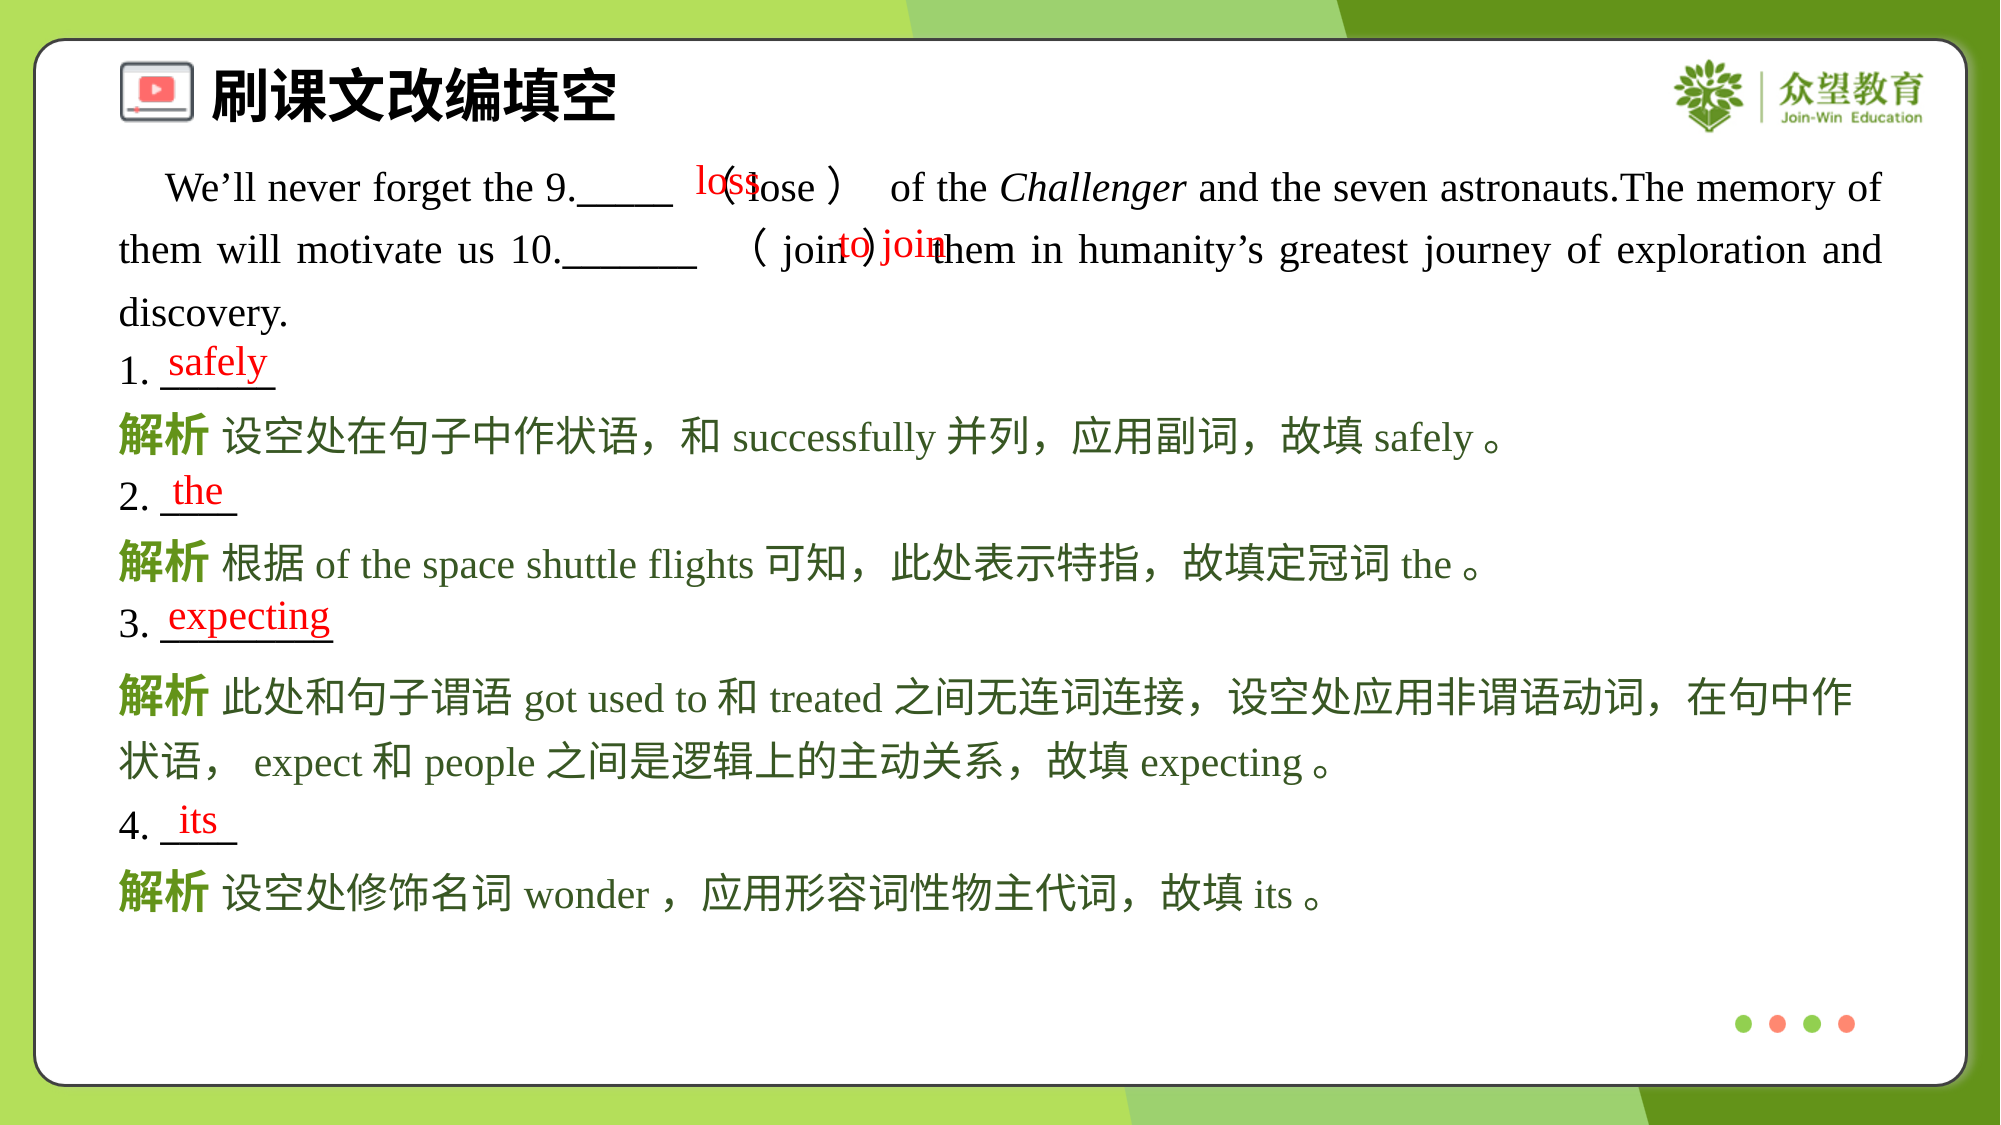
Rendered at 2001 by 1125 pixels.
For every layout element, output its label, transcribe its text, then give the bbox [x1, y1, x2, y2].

text_box the [167, 450, 229, 508]
text_box We’ll never forget the 9._____ （lose） of the Challenger and the seven astronauts.The memory of them will motivate us 10._______ （join） them in humanity’s greatest journey of exploration and discovery.#1.2 [118, 146, 1883, 329]
text_box 解析 根据of the space shuttle flights可知，此处表示特指，故填定冠词the。 [118, 519, 1883, 582]
text_box to join [828, 203, 956, 261]
text_box 1. ______ [118, 330, 1883, 388]
text_box safely [163, 321, 273, 380]
text_box expecting [163, 575, 335, 633]
text_box 解析 此处和句子谓语got used to和treated之间无连词连接，设空处应用非谓语动词，在句中作状语，expect和people之间是逻辑上的主动关系，故填expecting。 [118, 653, 1883, 780]
text_box 4. ____ [118, 785, 1883, 843]
text_box 解析 设空处修饰名词wonder，应用形容词性物主代词，故填its。 [118, 848, 1883, 911]
text_box 解析 设空处在句子中作状语，和successfully并列，应用副词，故填safely。 [118, 392, 1883, 455]
text_box 2. ____ [118, 456, 1883, 514]
picture [0, 0, 2000, 1125]
text_box loss [691, 140, 766, 199]
text_box 3. _________ [118, 583, 1883, 641]
text_box its [174, 779, 223, 838]
